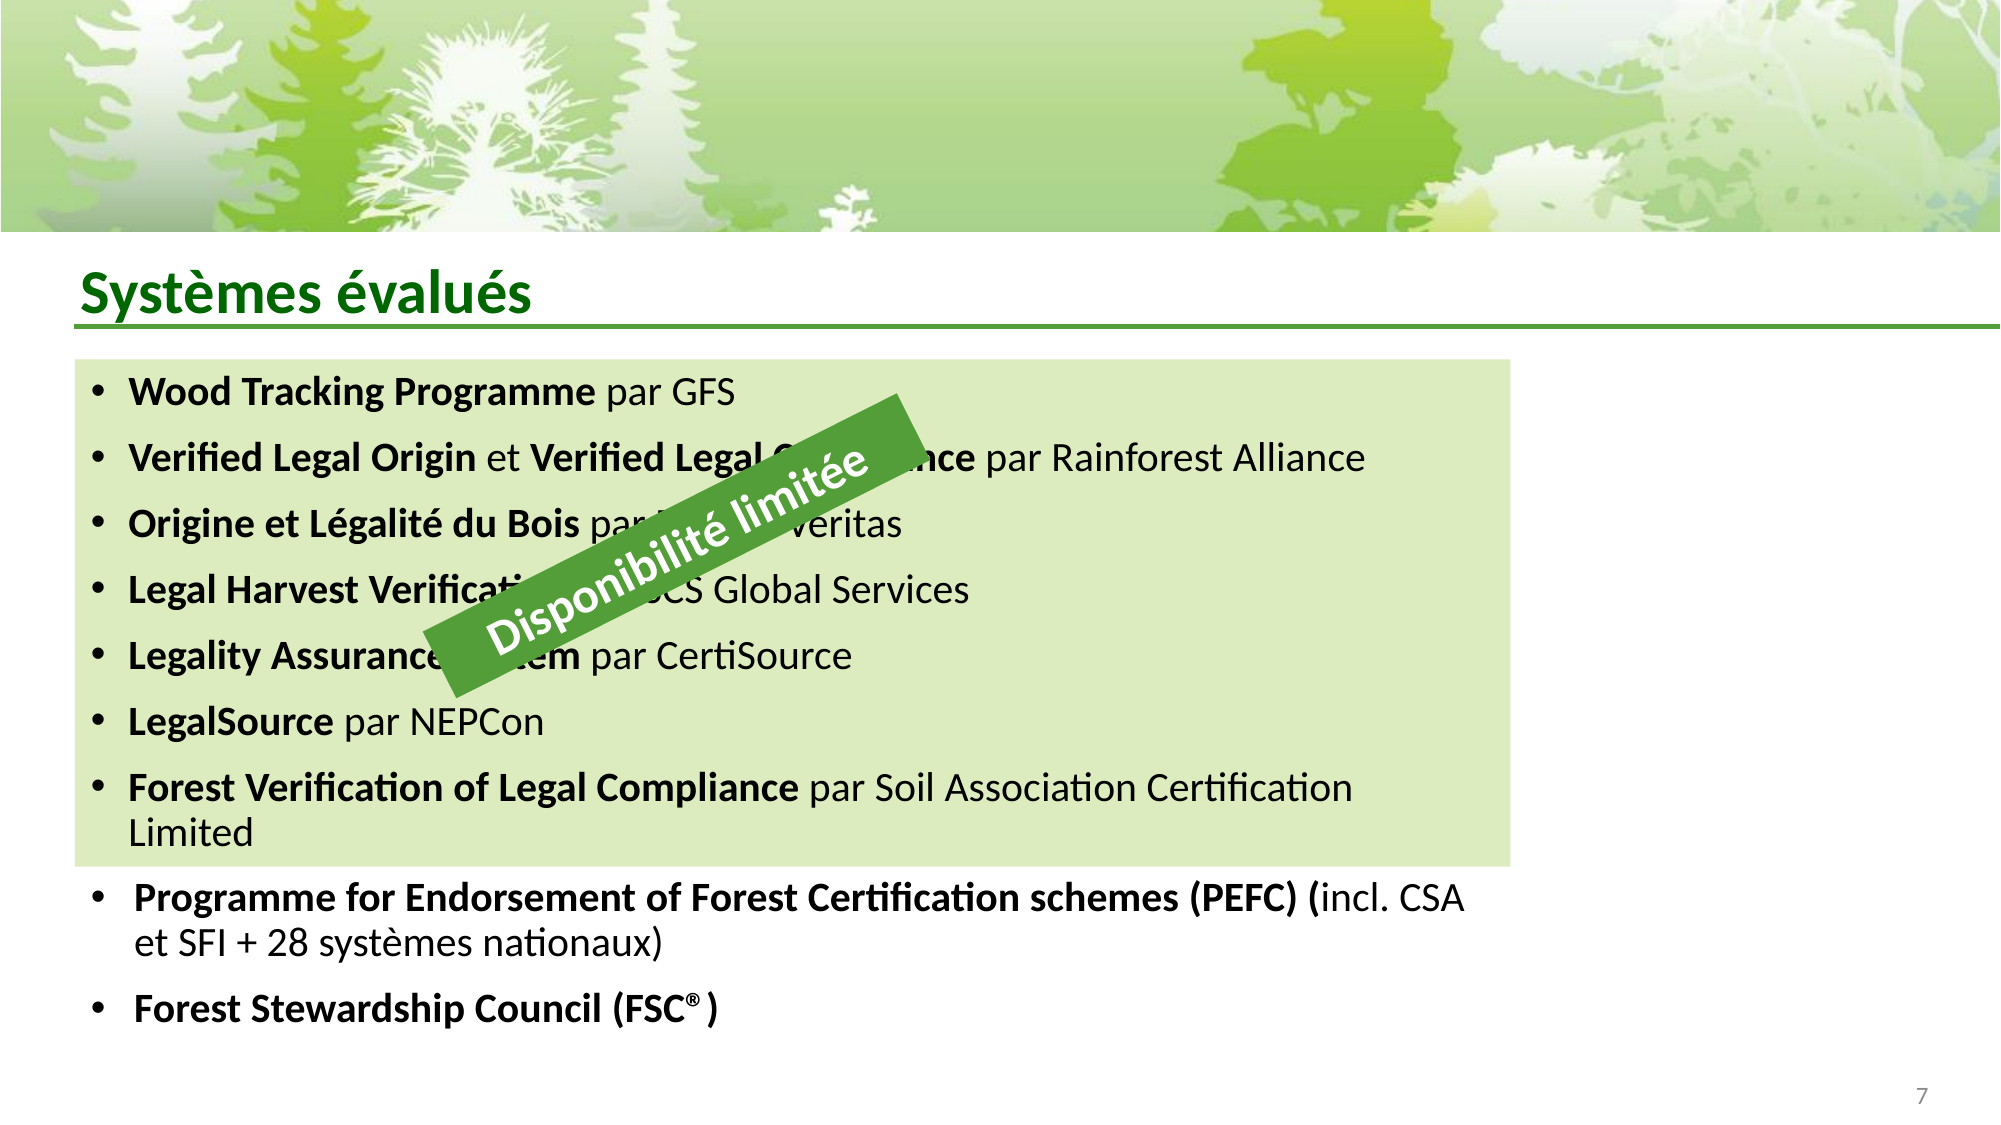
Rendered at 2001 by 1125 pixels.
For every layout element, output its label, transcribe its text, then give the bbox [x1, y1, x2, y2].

picture [0, 0, 2000, 232]
slide_number 7 [1493, 1065, 1944, 1125]
text_box [1416, 359, 1511, 867]
text_box Disponibilité limitée [422, 393, 931, 699]
list Wood Tracking Programme par GFS Verified Legal Origin et Verified Legal Compliance par Rainforest Alliance Origine et Légalité du Bois par Bureau Veritas Legal Harvest Verification par SCS Global Services Legality Assurance System par CertiSource LegalSource par NEPCon Forest Verification of Legal Compliance par Soil Association Certification Limited Programme for Endorsement of Forest Certification schemes (PEFC) (incl. CSA et SFI + 28 systèmes nationaux) Forest Stewardship Council (FSC®) [75, 362, 1484, 1105]
title Systèmes évalués [65, 199, 1416, 387]
